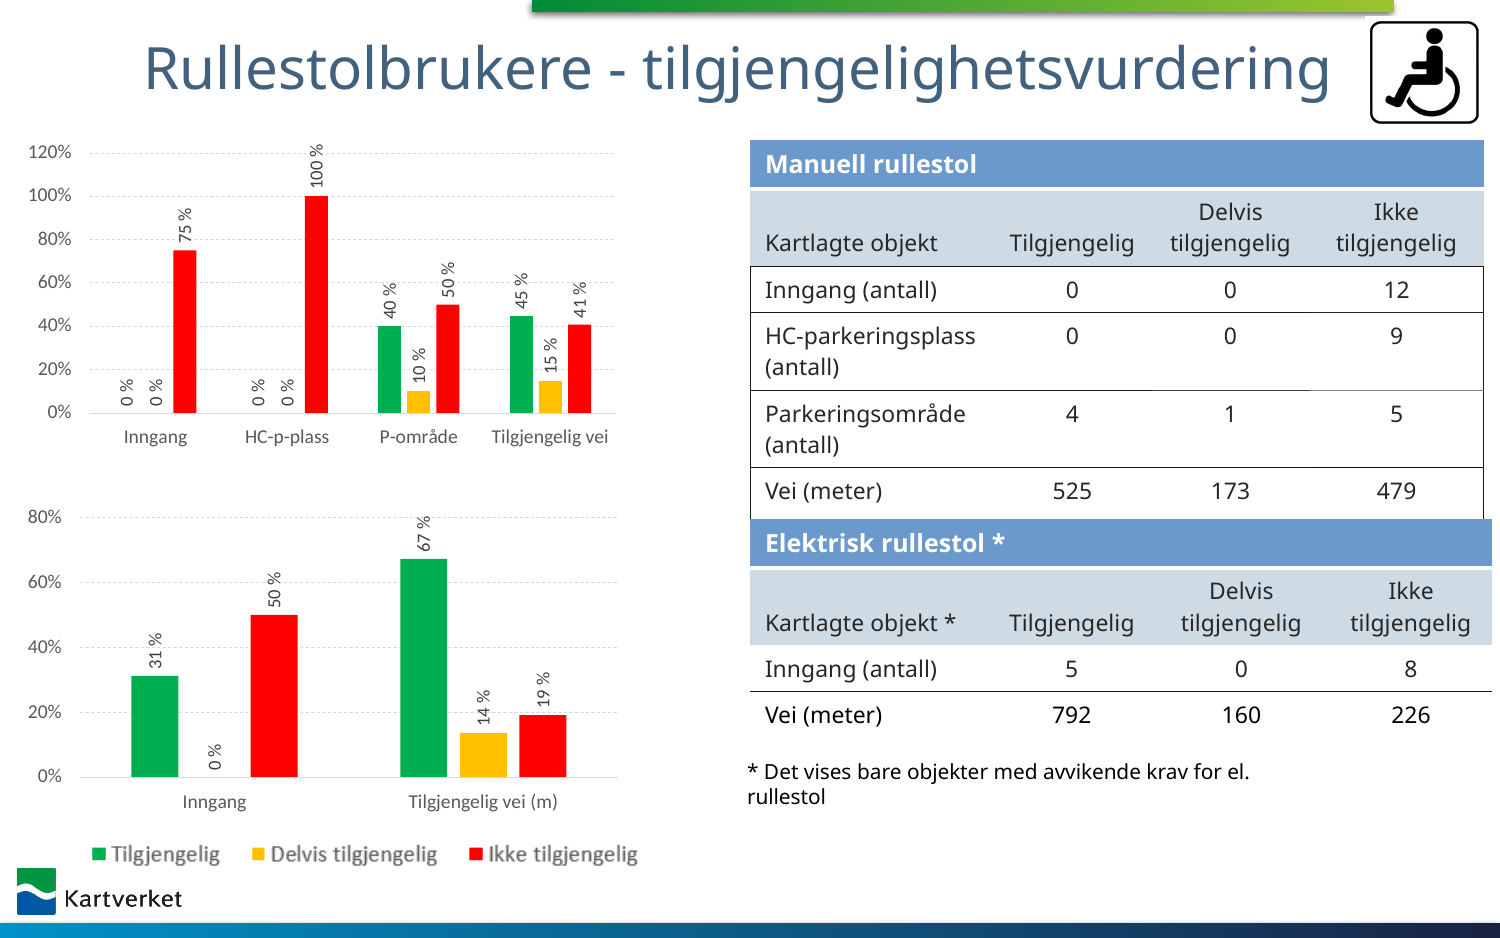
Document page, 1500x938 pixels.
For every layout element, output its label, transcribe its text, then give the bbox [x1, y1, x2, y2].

table_cell Ikke tilgjengelig [1330, 570, 1492, 645]
table_cell 5 [991, 645, 1153, 691]
table_cell 792 [991, 692, 1153, 738]
table_cell 160 [1153, 692, 1330, 738]
table_cell 0 [994, 313, 1151, 390]
table_header Elektrisk rullestol * [750, 519, 1492, 566]
table_cell Kartlagte objekt [750, 191, 994, 266]
table_cell 479 [1310, 468, 1483, 519]
table_cell 0 [1151, 313, 1310, 390]
table_cell Parkeringsområde (antall) [751, 391, 994, 467]
table_cell Inngang (antall) [750, 645, 991, 691]
table_cell Kartlagte objekt * [750, 570, 991, 645]
table_cell Delvis tilgjengelig [1151, 191, 1310, 266]
table_cell 0 [1151, 267, 1310, 312]
table_cell 226 [1330, 692, 1492, 738]
table_cell Vei (meter) [751, 468, 994, 519]
table_cell Tilgjengelig [991, 570, 1153, 645]
table_cell 525 [994, 468, 1151, 519]
table_cell HC-parkeringsplass (antall) [751, 313, 994, 390]
table_cell 0 [994, 267, 1151, 312]
picture [1365, 16, 1484, 129]
table_cell Vei (meter) [750, 692, 991, 738]
text_box * Det vises bare objekter med avvikende krav for el. rullestol [732, 751, 1317, 816]
table_cell 12 [1310, 267, 1483, 312]
table_cell Inngang (antall) [751, 267, 994, 312]
table_cell 173 [1151, 468, 1310, 519]
table_cell 9 [1310, 313, 1483, 390]
picture [20, 135, 629, 457]
table_cell 8 [1330, 645, 1492, 691]
table_cell 5 [1310, 391, 1483, 467]
table_cell 1 [1151, 391, 1310, 467]
table_cell Ikke tilgjengelig [1310, 191, 1484, 266]
table_cell Tilgjengelig [994, 191, 1151, 266]
table_cell 0 [1153, 645, 1330, 691]
table_header Manuell rullestol [750, 140, 1484, 187]
picture [20, 499, 630, 822]
table_cell Delvis tilgjengelig [1153, 570, 1330, 645]
text_box Rullestolbrukere - tilgjengelighetsvurdering [39, 12, 1348, 109]
picture [86, 838, 643, 870]
table_cell 4 [994, 391, 1151, 467]
